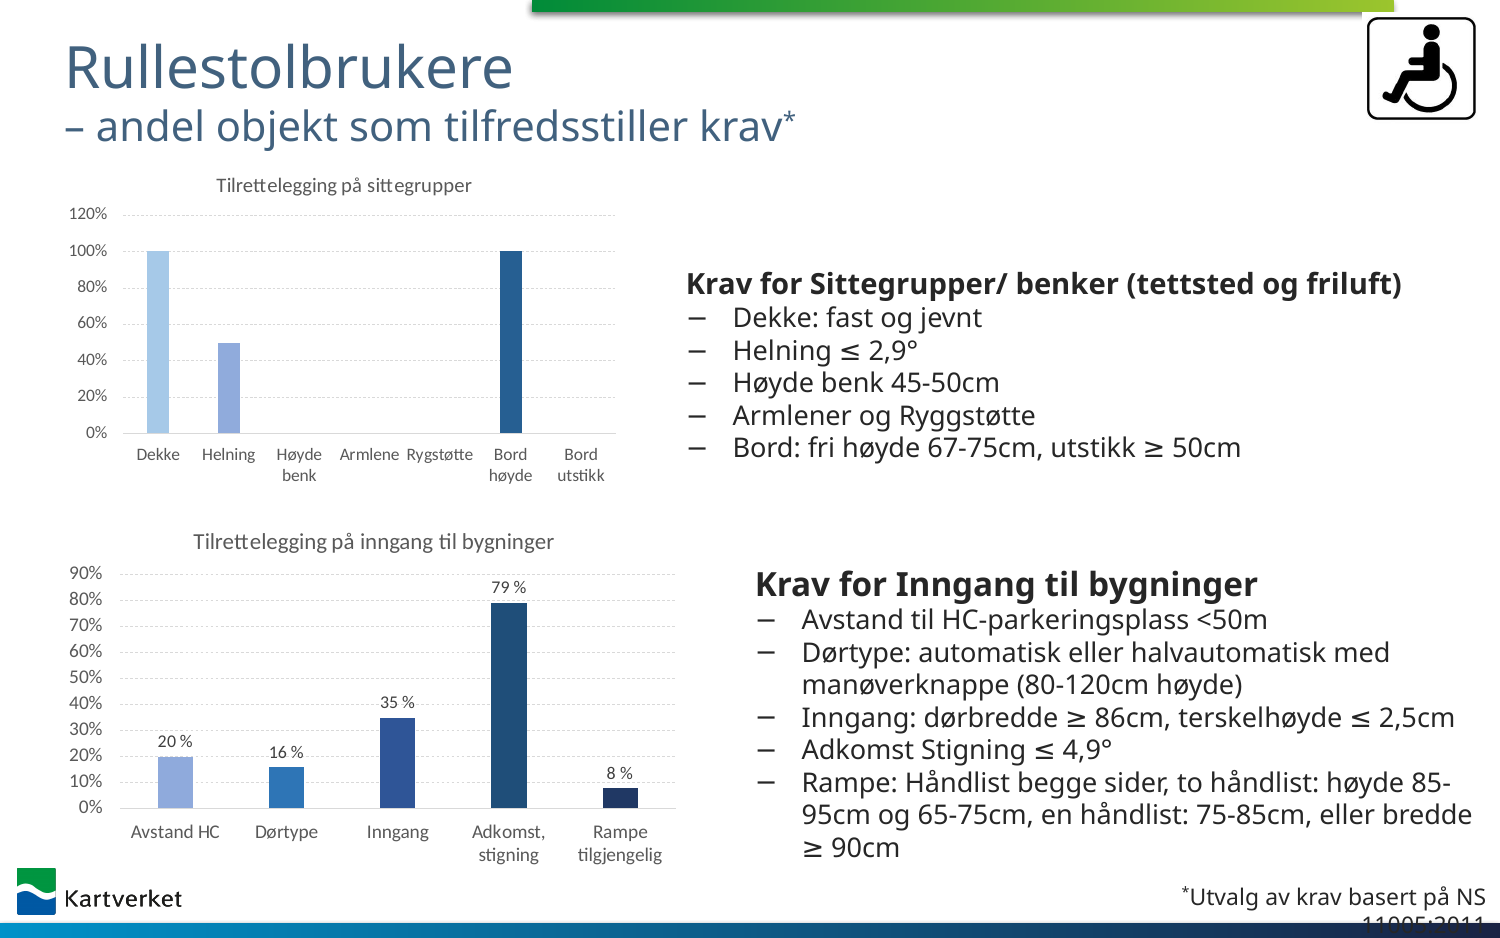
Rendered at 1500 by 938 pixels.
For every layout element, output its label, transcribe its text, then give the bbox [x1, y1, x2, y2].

picture [62, 520, 687, 874]
picture [62, 166, 626, 492]
text_box Rullestolbrukere – andel objekt som tilfredsstiller krav* [49, 25, 1431, 158]
picture [1362, 12, 1481, 126]
text_box Krav for Sittegrupper/ benker (tettsted og friluft) Dekke: fast og jevnt Helning ≤ 2,9° Høyde benk 45-50cm Armlener og Ryggstøtte Bord: fri høyde 67-75cm, utstikk ≥ 50cm [670, 258, 1418, 471]
text_box Krav for Inngang til bygninger Avstand til HC-parkeringsplass <50m Dørtype: automatisk eller halvautomatisk med manøverknappe (80-120cm høyde) Inngang: dørbredde ≥ 86cm, terskelhøyde ≤ 2,5cm Adkomst Stigning ≤ 4,9° Rampe: Håndlist begge sider, to håndlist: høyde 85-95cm og 65-75cm, en håndlist: 75-85cm, eller bredde ≥ 90cm [740, 555, 1491, 870]
text_box *Utvalg av krav basert på NS 11005:2011 [1068, 873, 1500, 938]
